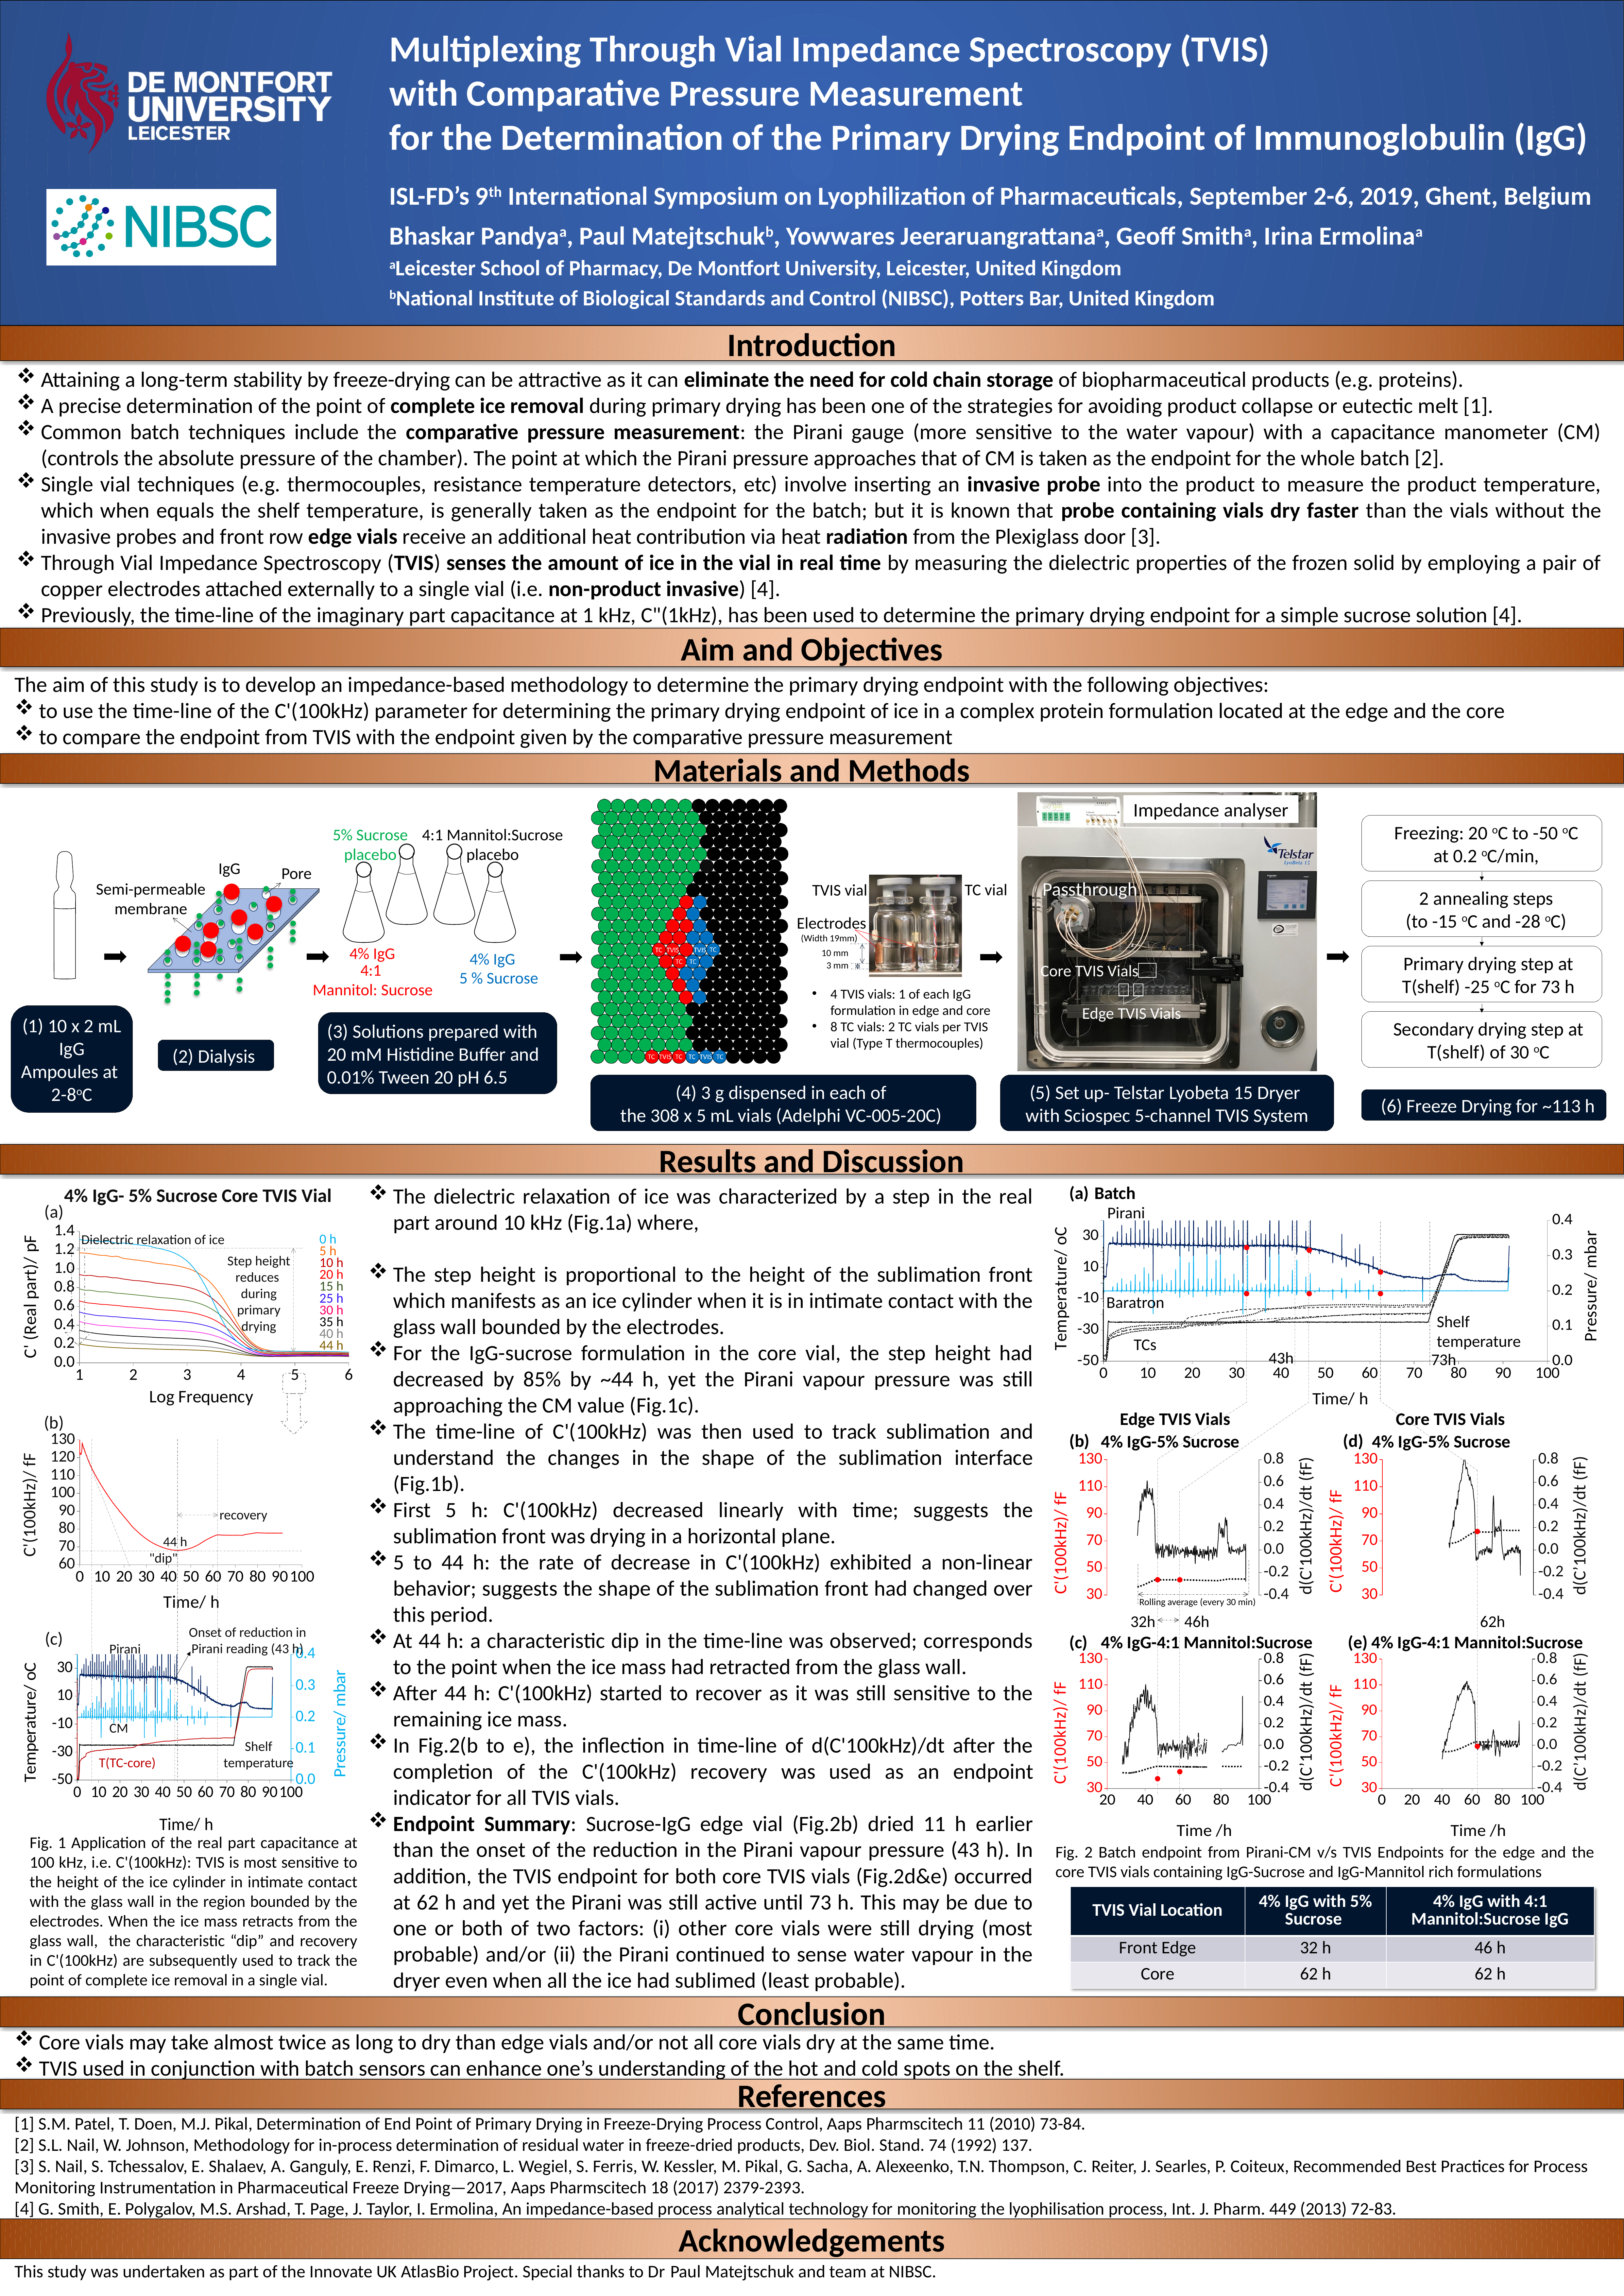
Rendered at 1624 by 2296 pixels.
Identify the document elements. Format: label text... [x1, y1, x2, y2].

text_box [104, 950, 127, 964]
text_box (6) Freeze Drying for ~113 h [1361, 1089, 1606, 1121]
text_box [50, 851, 79, 979]
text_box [434, 835, 475, 925]
text_box (3) Solutions prepared with 20 mM Histidine Buffer and 0.01% Tween 20 pH 6.5 [318, 1012, 557, 1094]
text_box Freezing: 20 oC to -50 oC at 0.2 oC/min, [1361, 815, 1602, 871]
text_box [562, 950, 583, 964]
text_box (2) Dialysis [158, 1040, 274, 1071]
table_cell 46 h [1387, 1937, 1594, 1962]
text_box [454, 946, 562, 990]
text_box 5% Sucrose placebo [323, 822, 416, 866]
text_box Fig. 1 Application of the real part capacitance at 100 kHz, i.e. C'(100kHz): TVIS is most sensitive to the height of the ice cylinder in intimate contact with the glass wall in the region bounded by the electrodes. When the ice mass retracts from the glass wall, the characteristic “dip” and recovery in C'(100kHz) are subsequently used to track the point of complete ice removal in a single vial. [25, 1842, 363, 1991]
text_box Introduction [0, 325, 1624, 361]
text_box Semi-permeable membrane [79, 876, 223, 920]
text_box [265, 882, 281, 894]
text_box Materials and Methods [0, 753, 1624, 784]
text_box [17, 1180, 372, 1842]
text_box Conclusion [0, 1996, 1624, 2027]
text_box Core vials may take almost twice as long to dry than edge vials and/or not all core vials dry at the same time. TVIS used in conjunction with batch sensors can enhance one’s understanding of the hot and cold spots on the shelf. [9, 2025, 1597, 2082]
table_cell 32 h [1245, 1937, 1386, 1962]
text_box [1] S.M. Patel, T. Doen, M.J. Pikal, Determination of End Point of Primary Drying in Freeze-Drying Process Control, Aaps Pharmscitech 11 (2010) 73-84. [2] S.L. Nail, W. Johnson, Methodology for in-process determination of residual water in freeze-dried products, Dev. Biol. Stand. 74 (1992) 137. [3] S. Nail, S. Tchessalov, E. Shalaev, A. Ganguly, E. Renzi, F. Dimarco, L. Wegiel, S. Ferris, W. Kessler, M. Pikal, G. Sacha, A. Alexeenko, T.N. Thompson, C. Reiter, J. Searles, P. Coiteux, Recommended Best Practices for Process Monitoring Instrumentation in Pharmaceutical Freeze Drying—2017, Aaps Pharmscitech 18 (2017) 2379-2393. [4] G. Smith, E. Polygalov, M.S. Arshad, T. Page, J. Taylor, I. Ermolina, An impedance-based process analytical technology for monitoring the lyophilisation process, Int. J. Pharm. 449 (2013) 72-83. [9, 2114, 1614, 2219]
table_cell 62 h [1245, 1962, 1386, 1988]
text_box IgG [214, 855, 299, 880]
table_cell Core [1071, 1962, 1245, 1988]
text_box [1017, 792, 1317, 1071]
text_box Results and Discussion [0, 1144, 1624, 1174]
text_box The aim of this study is to develop an impedance-based methodology to determine the primary drying endpoint with the following objectives: to use the time-line of the C'(100kHz) parameter for determining the primary drying endpoint of ice in a complex protein formulation located at the edge and the core to compare the endpoint from TVIS with the endpoint given by the comparative pressure measurement [9, 672, 1614, 751]
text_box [343, 853, 385, 943]
text_box This study was undertaken as part of the Innovate UK AtlasBio Project. Special thanks to Dr Paul Matejtschuk and team at NIBSC. [9, 2257, 1614, 2284]
text_box Secondary drying step at T(shelf) of 30 oC [1361, 1011, 1602, 1068]
text_box [0, 0, 1624, 325]
text_box (4) 3 g dispensed in each of the 308 x 5 mL vials (Adelphi VC-005-20C) [590, 1075, 976, 1131]
text_box Multiplexing Through Vial Impedance Spectroscopy (TVIS) with Comparative Pressure Measurement for the Determination of the Primary Drying Endpoint of Immunoglobulin (IgG) [385, 23, 1599, 160]
table_header 4% IgG with 4:1 Mannitol:Sucrose IgG [1387, 1887, 1594, 1935]
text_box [590, 799, 1019, 1065]
text_box (5) Set up- Telstar Lyobeta 15 Dryer with Sciospec 5-channel TVIS System [1000, 1075, 1334, 1131]
text_box Aim and Objectives [0, 628, 1624, 667]
text_box ISL-FD’s 9th International Symposium on Lyophilization of Pharmaceuticals, September 2-6, 2019, Ghent, Belgium [385, 172, 1624, 213]
text_box Acknowledgements [0, 2219, 1624, 2259]
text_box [386, 835, 427, 925]
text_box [474, 853, 516, 943]
picture [46, 189, 276, 266]
text_box 4:1 Mannitol:Sucrose placebo [416, 822, 570, 866]
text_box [173, 917, 192, 932]
text_box Primary drying step at T(shelf) -25 oC for 73 h [1361, 946, 1602, 1002]
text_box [307, 940, 438, 1002]
text_box Fig. 2 Batch endpoint from Pirani-CM v/s TVIS Endpoints for the edge and the core TVIS vials containing IgG-Sucrose and IgG-Mannitol rich formulations [1051, 1846, 1599, 1883]
text_box Pore [276, 860, 343, 885]
text_box Bhaskar Pandyaa, Paul Matejtschukb, Yowwares Jeeraruangrattanaa, Geoff Smitha, Irina Ermolinaa aLeicester School of Pharmacy, De Montfort University, Leicester, United Kingdom bNational Institute of Biological Standards and Control (NIBSC), Potters Bar, United Kingdom [385, 213, 1464, 313]
picture [46, 32, 332, 155]
table_header TVIS Vial Location [1071, 1887, 1245, 1935]
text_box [148, 883, 319, 1003]
text_box 2 annealing steps (to -15 oC and -28 oC) [1361, 881, 1602, 937]
text_box (1) 10 x 2 mL IgG Ampoules at 2-8oC [11, 1005, 133, 1113]
text_box Attaining a long-term stability by freeze-drying can be attractive as it can eliminate the need for cold chain storage of biopharmaceutical products (e.g. proteins). A precise determination of the point of complete ice removal during primary drying has been one of the strategies for avoiding product collapse or eutectic melt [1]. Common batch techniques include the comparative pressure measurement: the Pirani gauge (more sensitive to the water vapour) with a capacitance manometer (CM) (controls the absolute pressure of the chamber). The point at which the Pirani pressure approaches that of CM is taken as the endpoint for the whole batch [2]. Single vial techniques (e.g. thermocouples, resistance temperature detectors, etc) involve inserting an invasive probe into the product to measure the product temperature, which when equals the shelf temperature, is generally taken as the endpoint for the batch; but it is known that probe containing vials dry faster than the vials without the invasive probes and front row edge vials receive an additional heat contribution via heat radiation from the Plexiglass door [3]. Through Vial Impedance Spectroscopy (TVIS) senses the amount of ice in the vial in real time by measuring the dielectric properties of the frozen solid by employing a pair of copper electrodes attached externally to a single vial (i.e. non-product invasive) [4]. Previously, the time-line of the imaginary part capacitance at 1 kHz, C"(1kHz), has been used to determine the primary drying endpoint for a simple sucrose solution [4]. [6, 363, 1606, 626]
text_box References [0, 2079, 1624, 2109]
table_cell 62 h [1387, 1962, 1594, 1988]
table_cell Front Edge [1071, 1937, 1245, 1962]
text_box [1047, 1179, 1624, 1846]
text_box [1326, 950, 1350, 964]
table_header 4% IgG with 5% Sucrose [1245, 1887, 1386, 1935]
